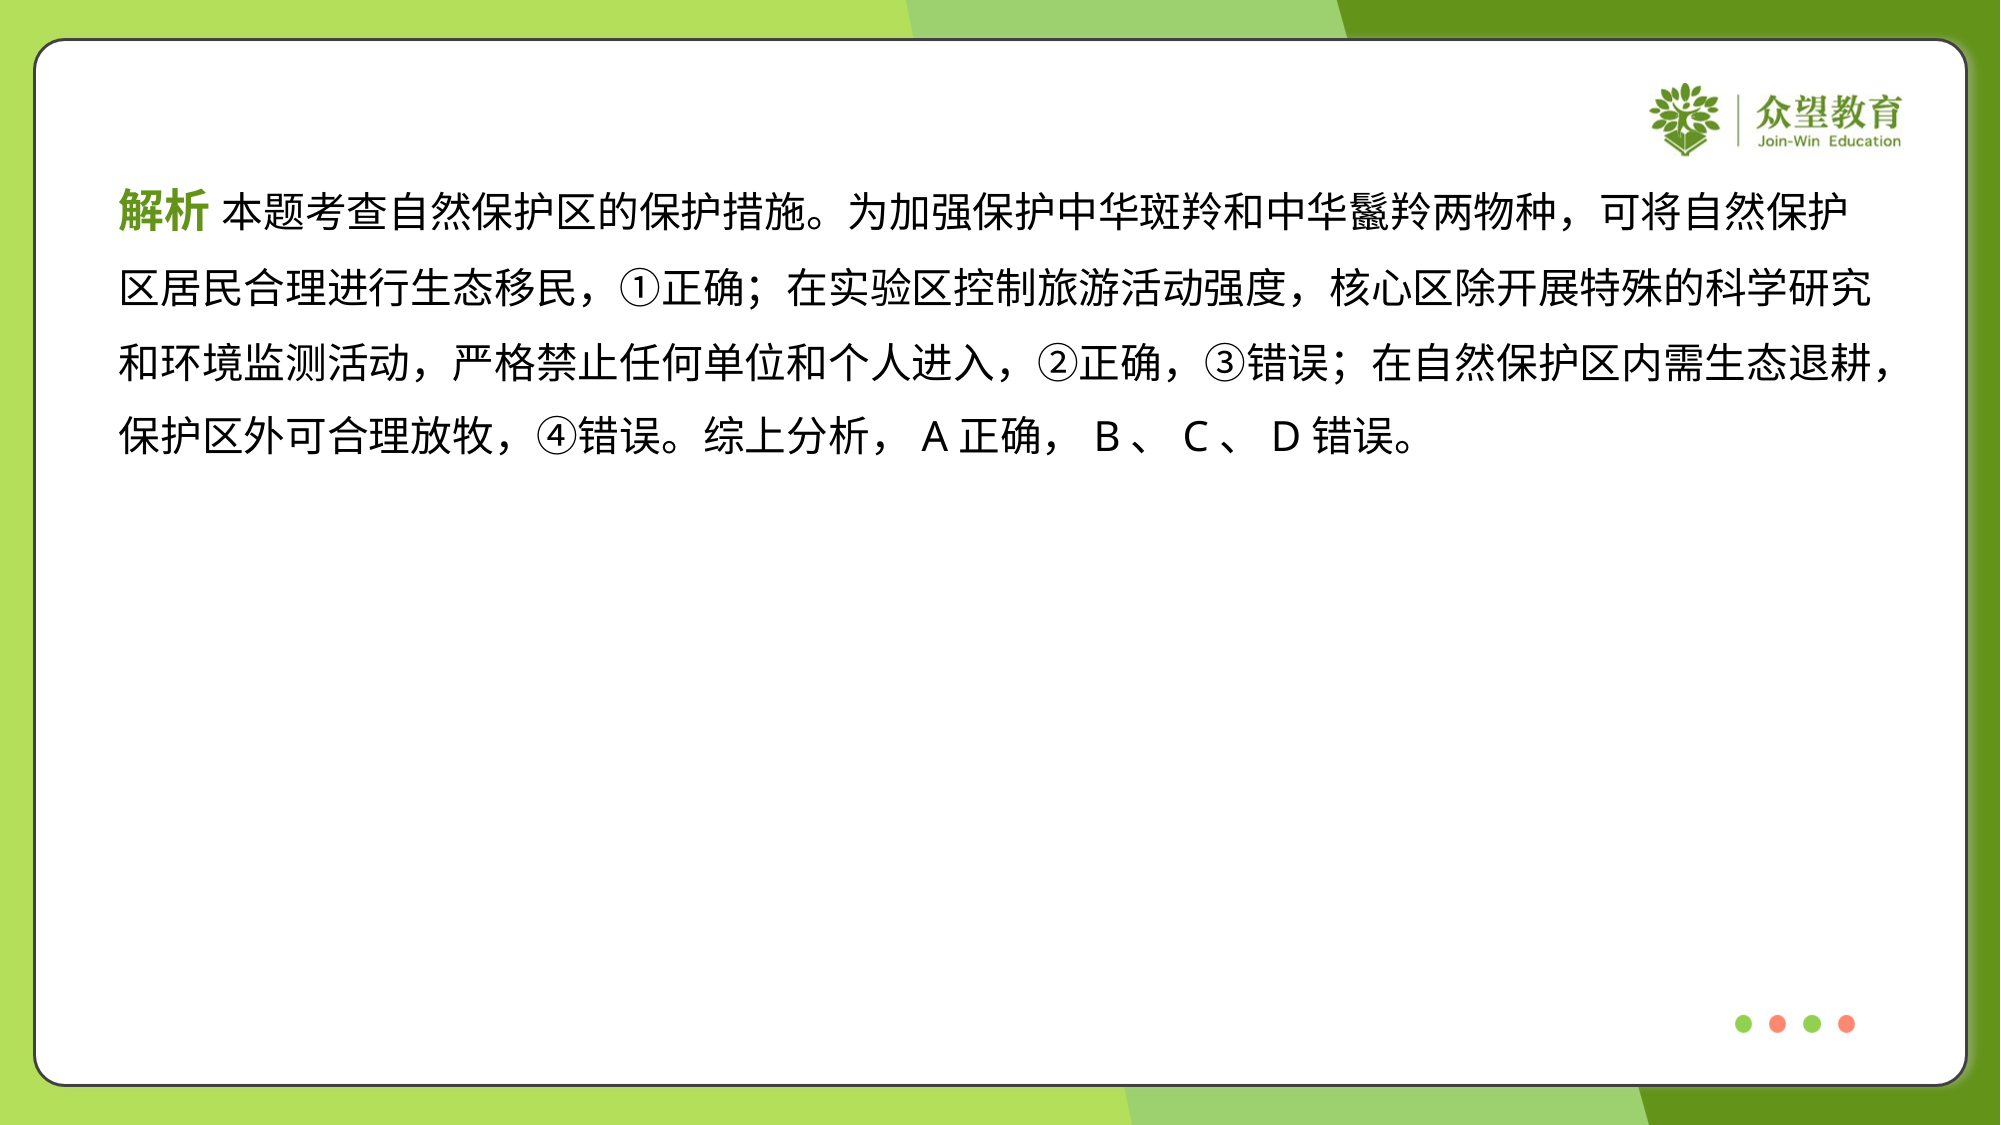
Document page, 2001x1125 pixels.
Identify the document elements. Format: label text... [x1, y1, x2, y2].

picture [0, 0, 2000, 1125]
text_box 解析 本题考查自然保护区的保护措施。为加强保护中华斑羚和中华鬣羚两物种，可将自然保护 区居民合理进行生态移民，①正确；在实验区控制旅游活动强度，核心区除开展特殊的科学研究 和环境监测活动，严格禁止任何单位和个人进入，②正确，③错误；在自然保护区内需生态退耕， 保护区外可合理放牧，④错误。综上分析，A正确，B、C、D错误。 [118, 159, 1883, 452]
